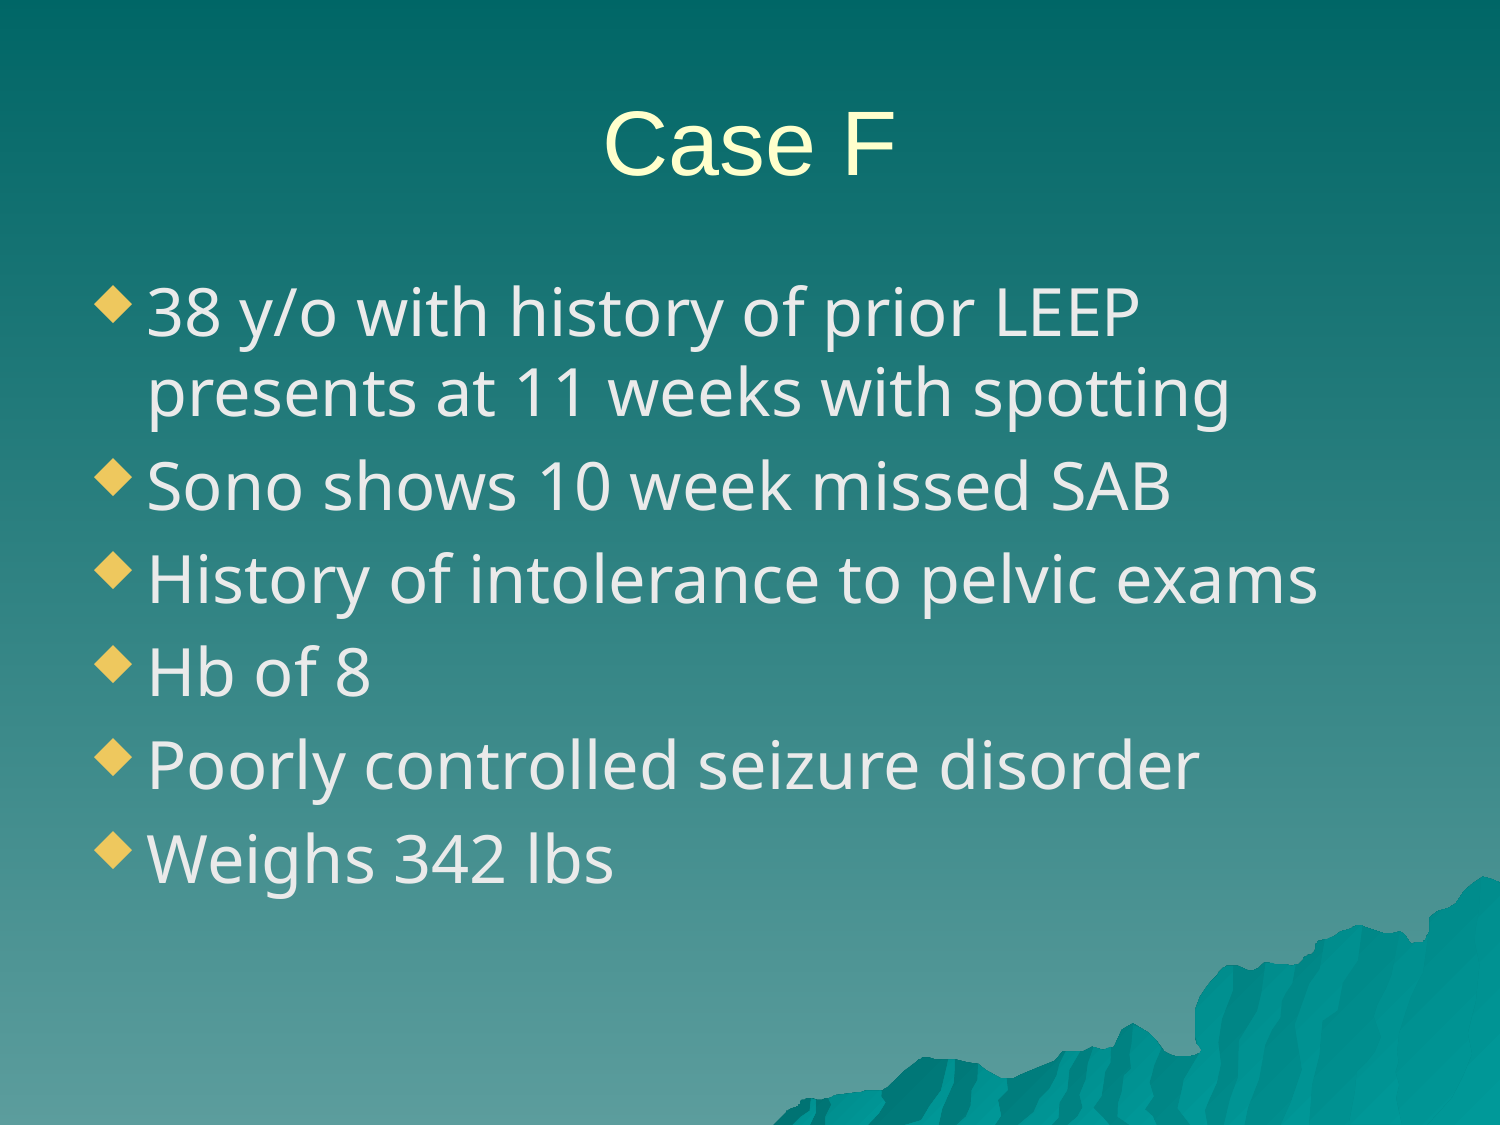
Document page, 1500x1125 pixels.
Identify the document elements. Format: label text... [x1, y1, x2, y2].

list 38 y/o with history of prior LEEP presents at 11 weeks with spotting Sono shows 10 week missed SAB History of intolerance to pelvic exams Hb of 8 Poorly controlled seizure disorder Weighs 342 lbs [74, 262, 1426, 1006]
title Case F [74, 45, 1426, 233]
